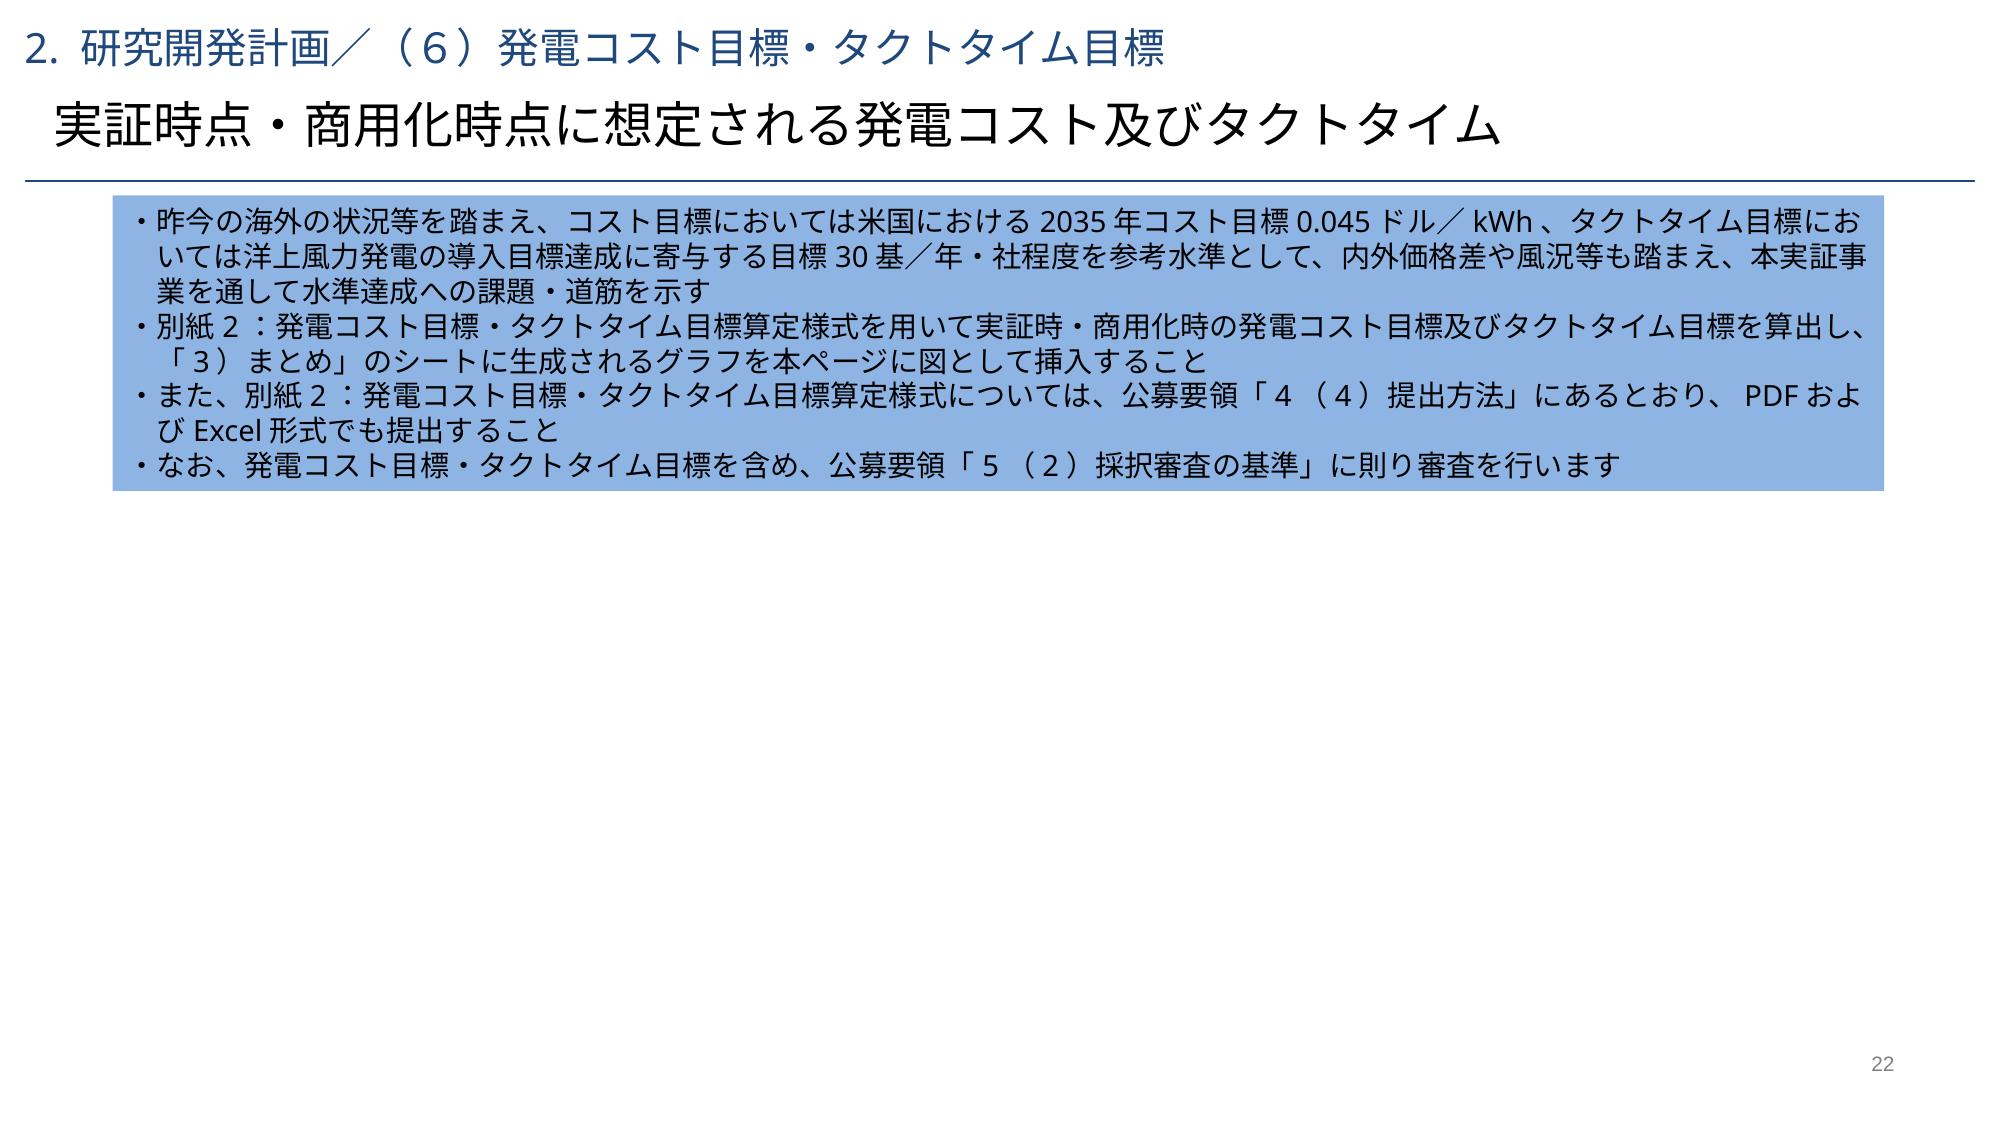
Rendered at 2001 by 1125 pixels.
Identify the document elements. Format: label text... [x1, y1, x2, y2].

text_box 2. 研究開発計画／（６）発電コスト目標・タクトタイム目標 [24, 28, 1818, 74]
text_box ・昨今の海外の状況等を踏まえ、コスト目標においては米国における2035年コスト目標0.045ドル／kWh、タクトタイム目標においては洋上風力発電の導入目標達成に寄与する目標30基／年・社程度を参考水準として、内外価格差や風況等も踏まえ、本実証事業を通して水準達成への課題・道筋を示す ・別紙2：発電コスト目標・タクトタイム目標算定様式を用いて実証時・商用化時の発電コスト目標及びタクトタイム目標を算出し、「3）まとめ」のシートに生成されるグラフを本ページに図として挿入すること ・また、別紙2：発電コスト目標・タクトタイム目標算定様式については、公募要領「4（4）提出方法」にあるとおり、PDFおよびExcel形式でも提出すること ・なお、発電コスト目標・タクトタイム目標を含め、公募要領「5（2）採択審査の基準」に則り審査を行います [112, 195, 1885, 492]
text_box 実証時点・商用化時点に想定される発電コスト及びタクトタイム [53, 100, 1899, 155]
